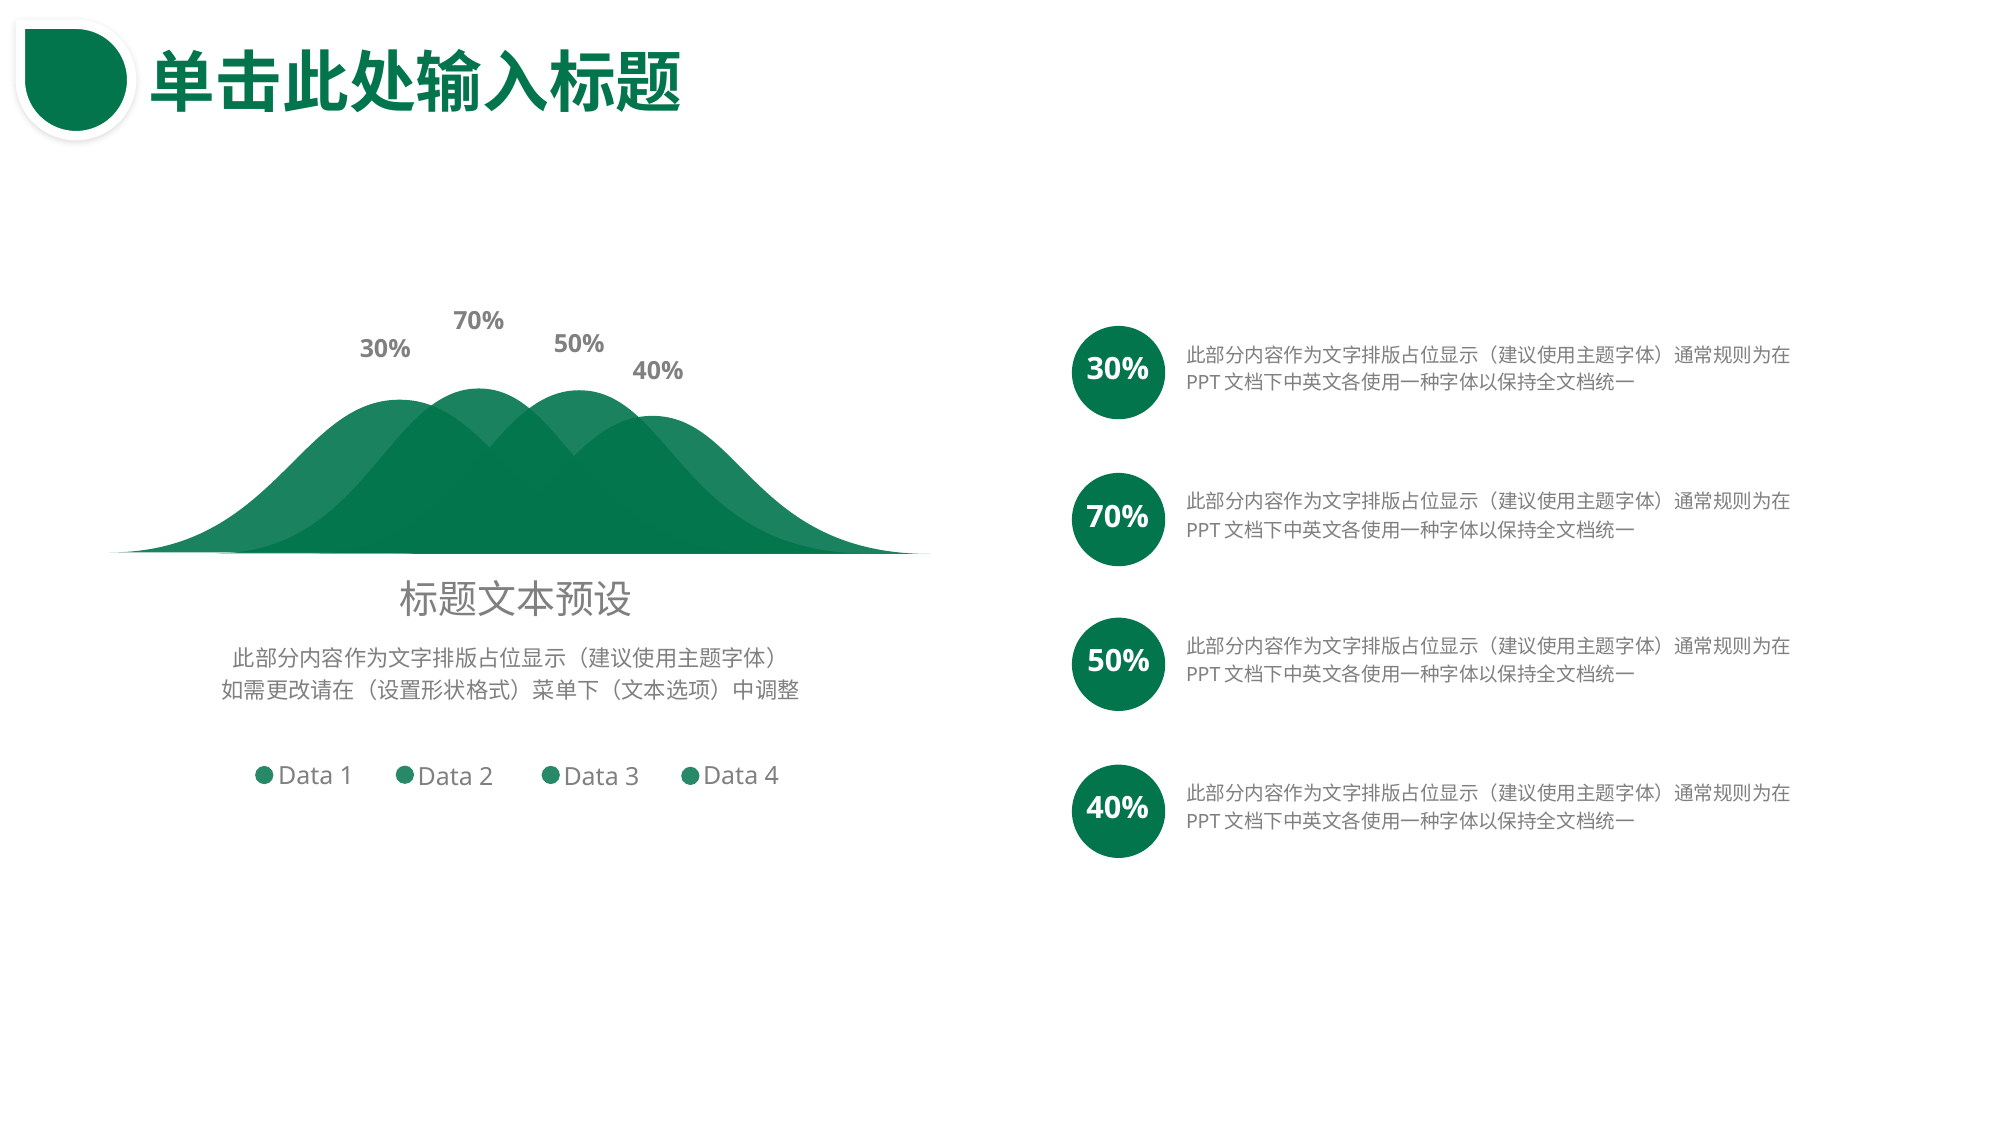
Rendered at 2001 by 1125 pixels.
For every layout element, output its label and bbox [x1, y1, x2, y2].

text_box [1071, 325, 1844, 858]
text_box [20, 24, 701, 136]
text_box [67, 297, 955, 789]
